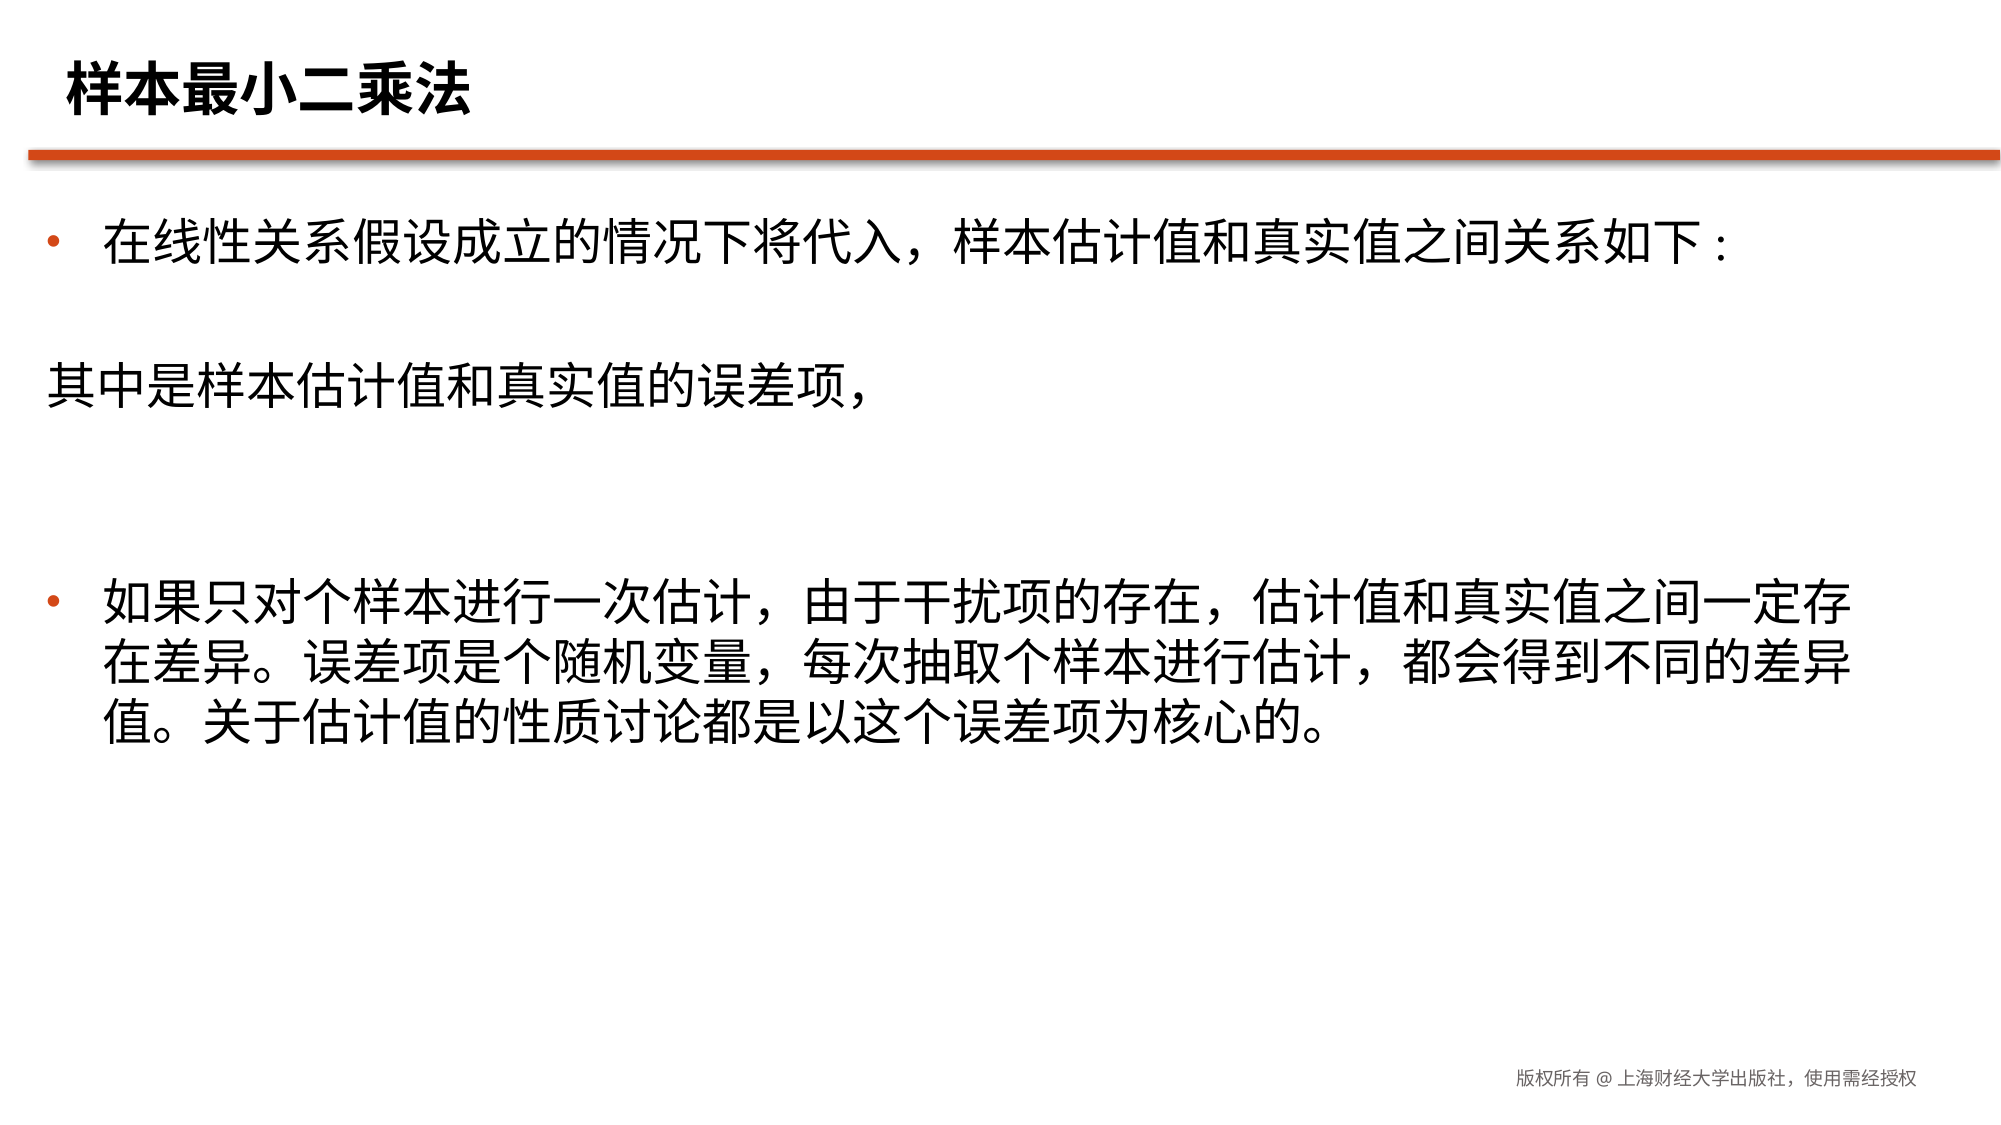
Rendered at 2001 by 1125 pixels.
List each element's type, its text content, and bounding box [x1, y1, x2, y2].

footer 版权所有@上海财经大学出版社，使用需经授权 [1483, 1046, 1950, 1109]
title 样本最小二乘法 [50, 50, 1825, 138]
